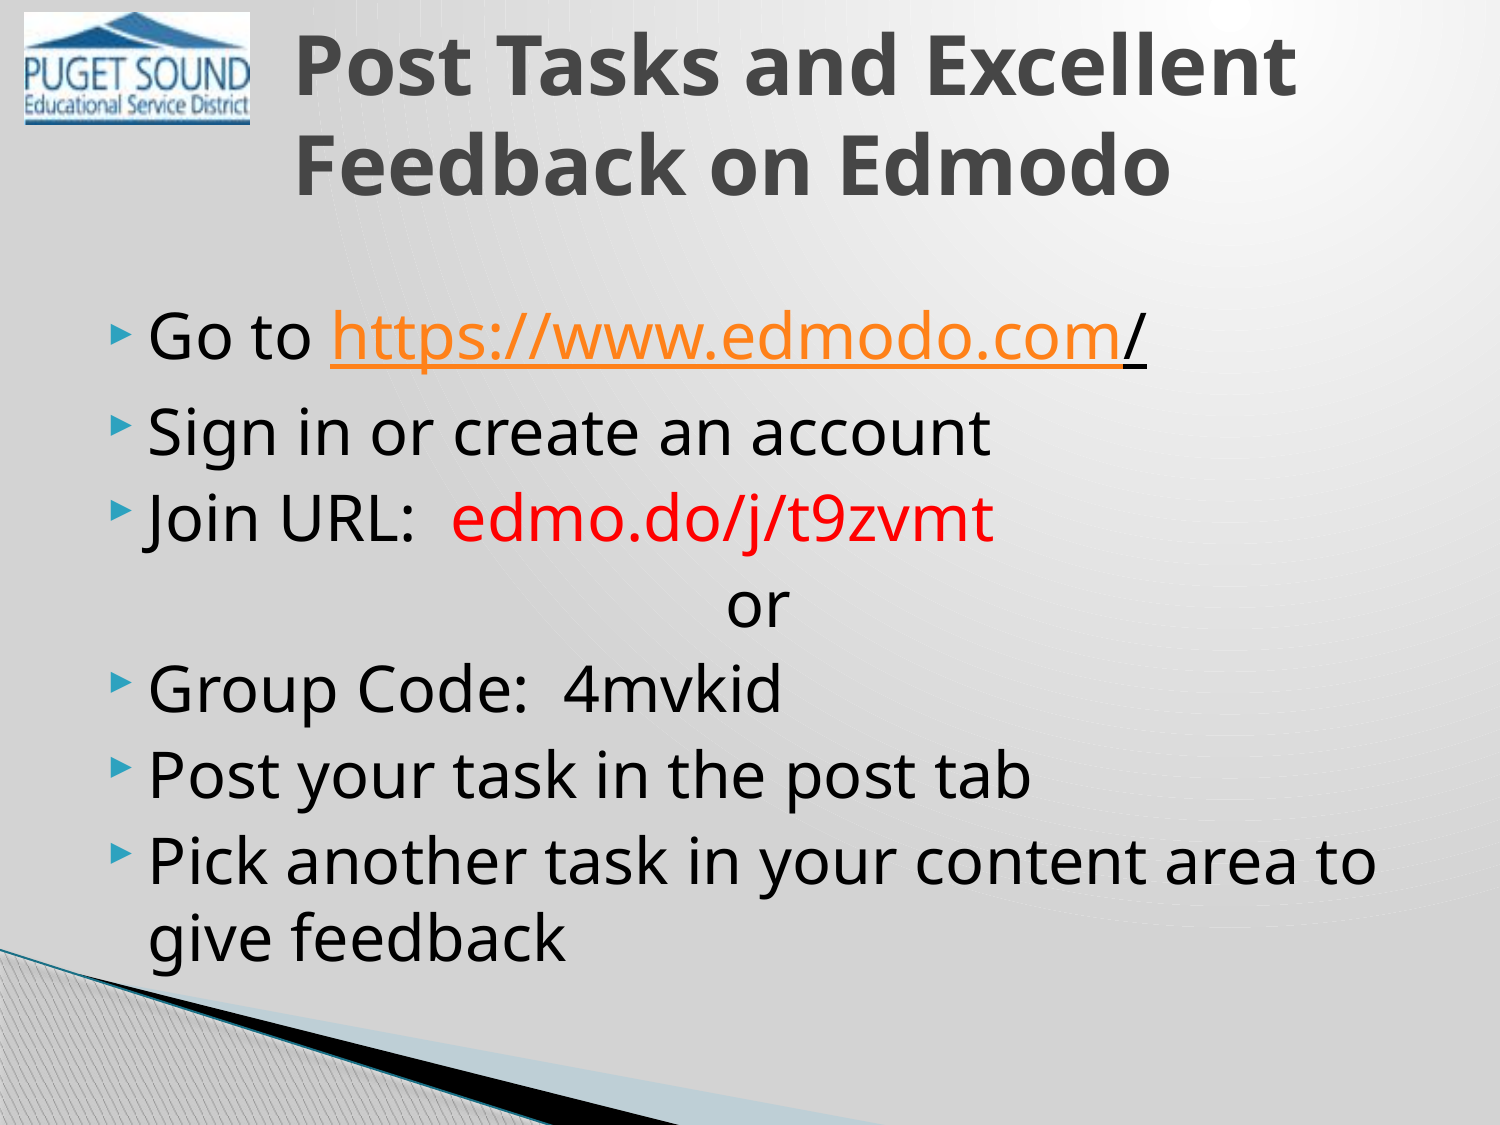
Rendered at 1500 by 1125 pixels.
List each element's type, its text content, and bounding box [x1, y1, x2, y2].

picture [24, 12, 250, 125]
title Post Tasks and Excellent Feedback on Edmodo [278, 37, 1425, 188]
list Go to https://www.edmodo.com/ Sign in or create an account Join URL: edmo.do/j/t9zvmt or Group Code: 4mvkid Post your task in the post tab Pick another task in your content area to give feedback [75, 287, 1425, 986]
